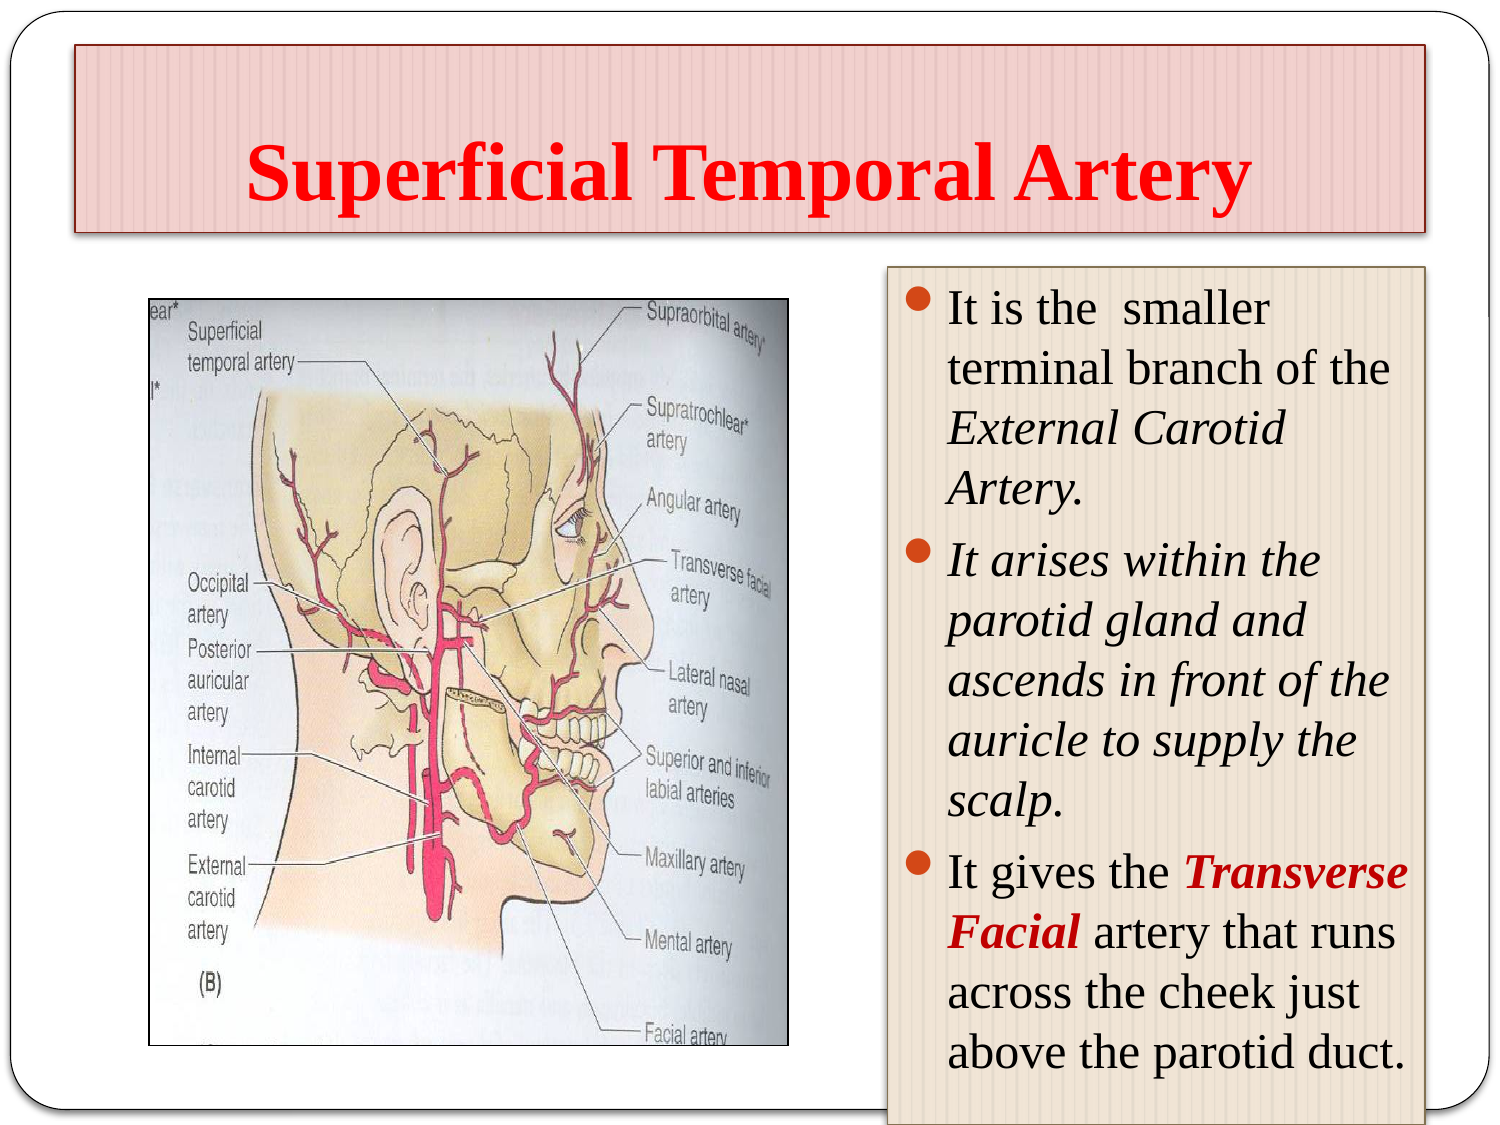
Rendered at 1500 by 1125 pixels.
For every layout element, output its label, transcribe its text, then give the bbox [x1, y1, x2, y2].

picture [149, 299, 788, 1046]
title Superficial Temporal Artery [74, 44, 1426, 233]
list It is the smaller terminal branch of the External Carotid Artery. It arises within the parotid gland and ascends in front of the auricle to supply the scalp. It gives the Transverse Facial artery that runs across the cheek just above the parotid duct. [887, 266, 1426, 1125]
